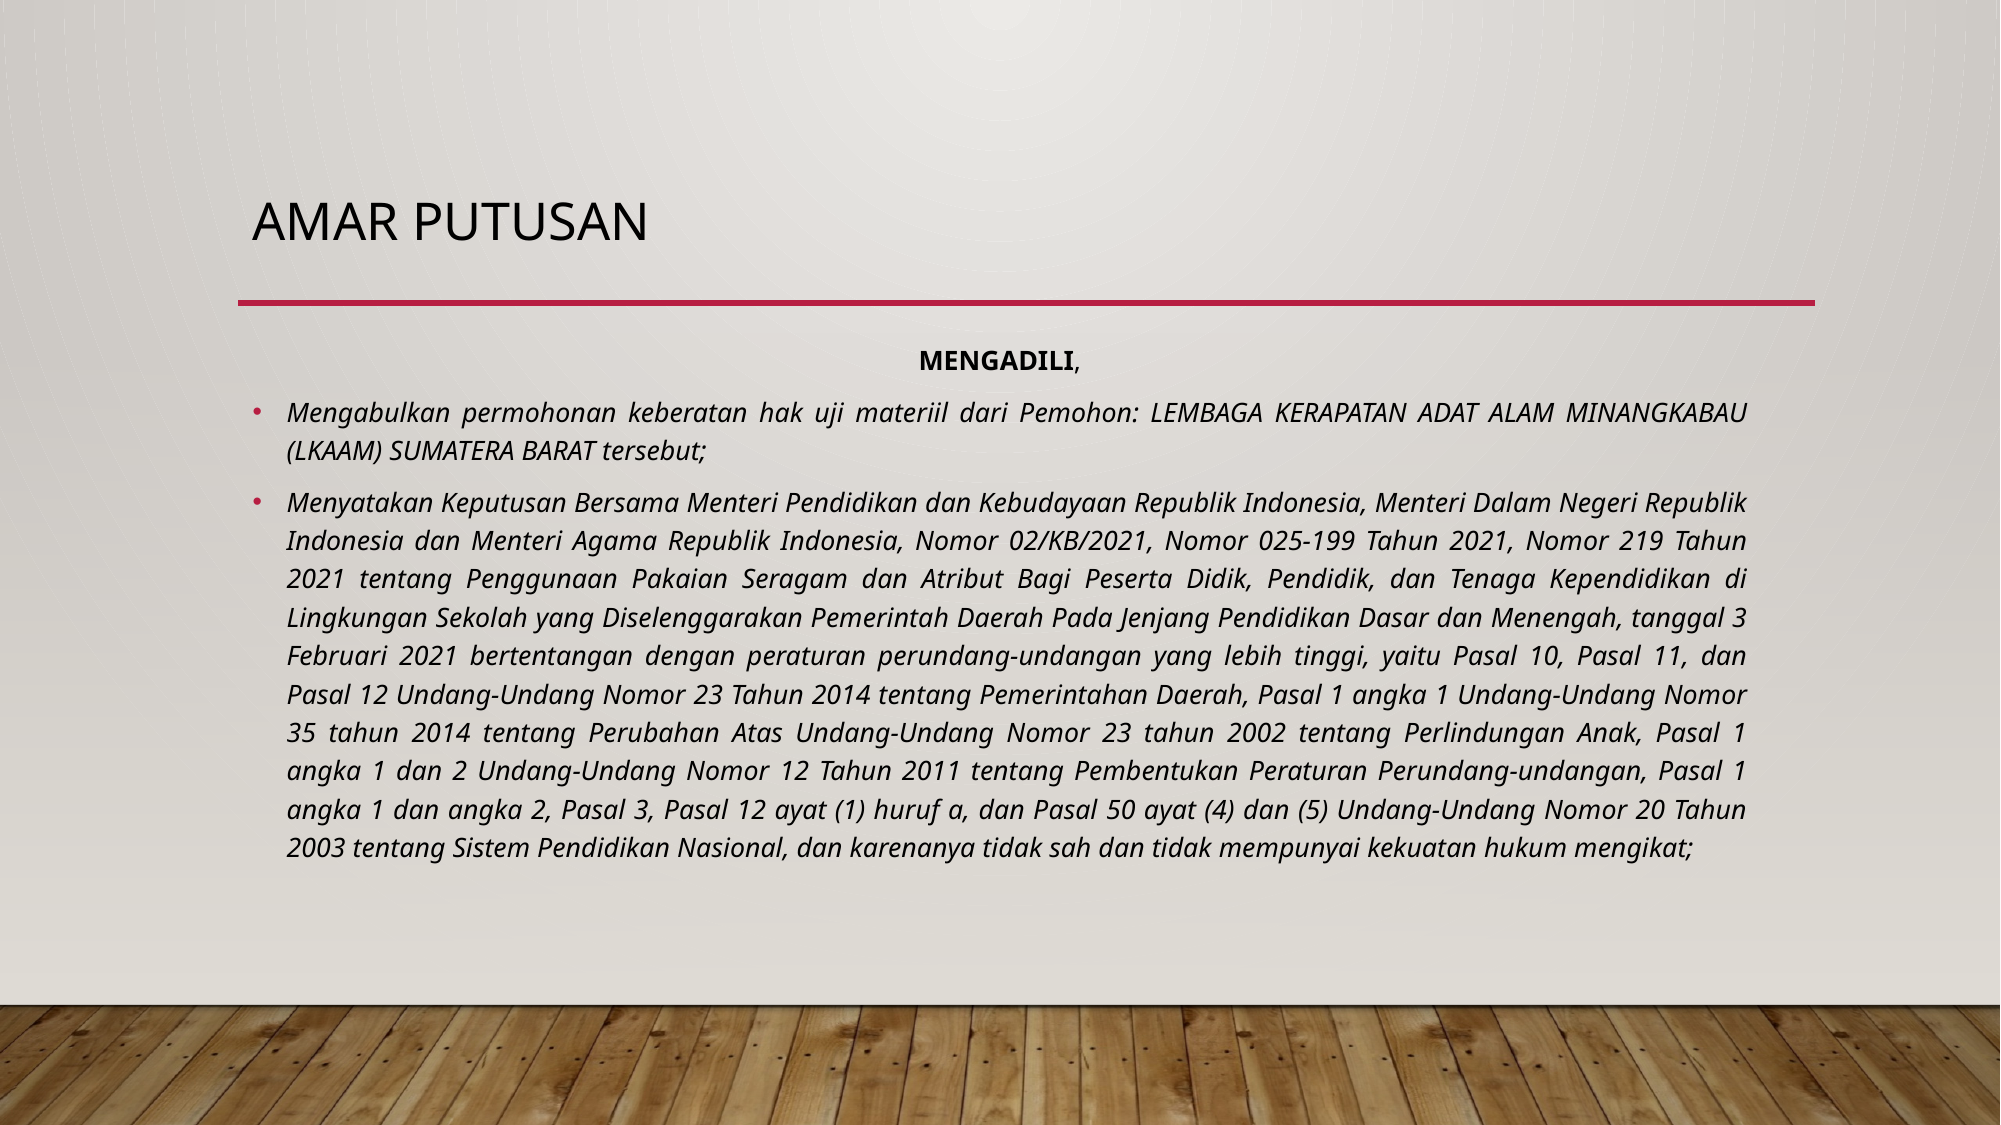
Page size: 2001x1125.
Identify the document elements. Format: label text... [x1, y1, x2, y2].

picture [0, 1005, 2000, 1125]
title Amar putusan [237, 132, 1814, 306]
list MENGADILI, Mengabulkan permohonan keberatan hak uji materiil dari Pemohon: LEMBAGA KERAPATAN ADAT ALAM MINANGKABAU (LKAAM) SUMATERA BARAT tersebut; Menyatakan Keputusan Bersama Menteri Pendidikan dan Kebudayaan Republik Indonesia, Menteri Dalam Negeri Republik Indonesia dan Menteri Agama Republik Indonesia, Nomor 02/KB/2021, Nomor 025-199 Tahun 2021, Nomor 219 Tahun 2021 tentang Penggunaan Pakaian Seragam dan Atribut Bagi Peserta Didik, Pendidik, dan Tenaga Kependidikan di Lingkungan Sekolah yang Diselenggarakan Pemerintah Daerah Pada Jenjang Pendidikan Dasar dan Menengah, tanggal 3 Februari 2021 bertentangan dengan peraturan perundang-undangan yang lebih tinggi, yaitu Pasal 10, Pasal 11, dan Pasal 12 Undang-Undang Nomor 23 Tahun 2014 tentang Pemerintahan Daerah, Pasal 1 angka 1 Undang-Undang Nomor 35 tahun 2014 tentang Perubahan Atas Undang-Undang Nomor 23 tahun 2002 tentang Perlindungan Anak, Pasal 1 angka 1 dan 2 Undang-Undang Nomor 12 Tahun 2011 tentang Pembentukan Peraturan Perundang-undangan, Pasal 1 angka 1 dan angka 2, Pasal 3, Pasal 12 ayat (1) huruf a, dan Pasal 50 ayat (4) dan (5) Undang-Undang Nomor 20 Tahun 2003 tentang Sistem Pendidikan Nasional, dan karenanya tidak sah dan tidak mempunyai kekuatan hukum mengikat; [237, 329, 1763, 896]
